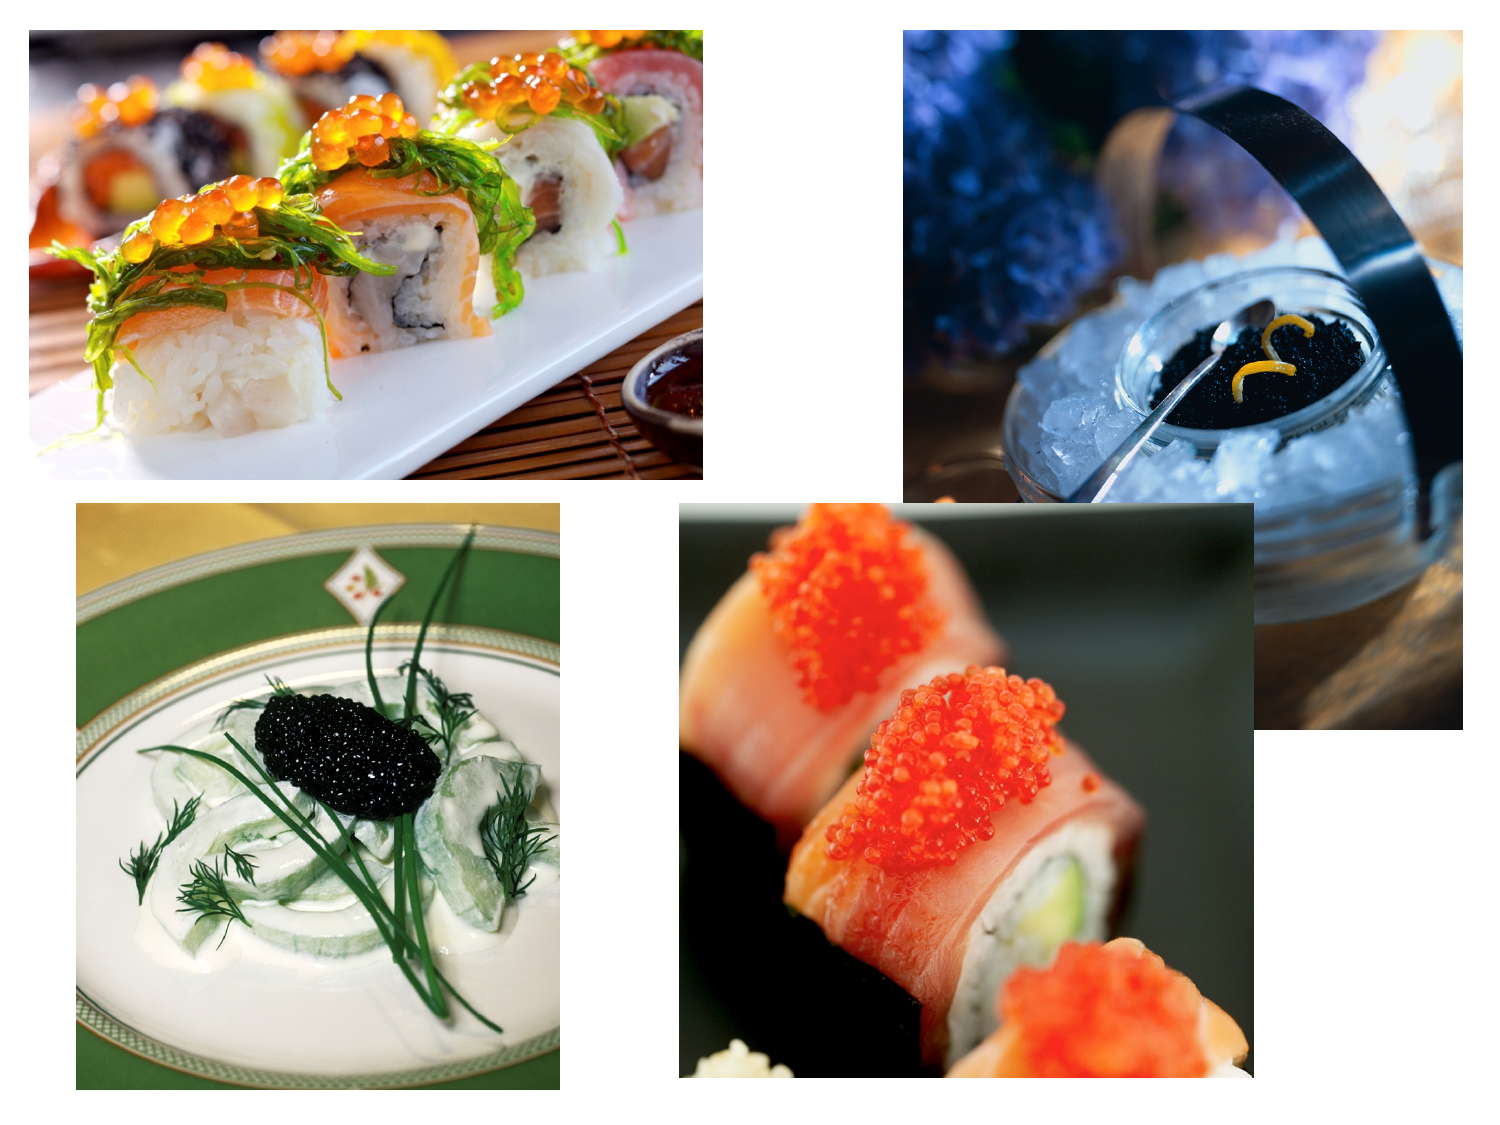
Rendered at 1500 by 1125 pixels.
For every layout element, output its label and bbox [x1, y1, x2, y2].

picture [76, 503, 560, 1090]
picture [678, 30, 1463, 1078]
picture [29, 30, 703, 480]
